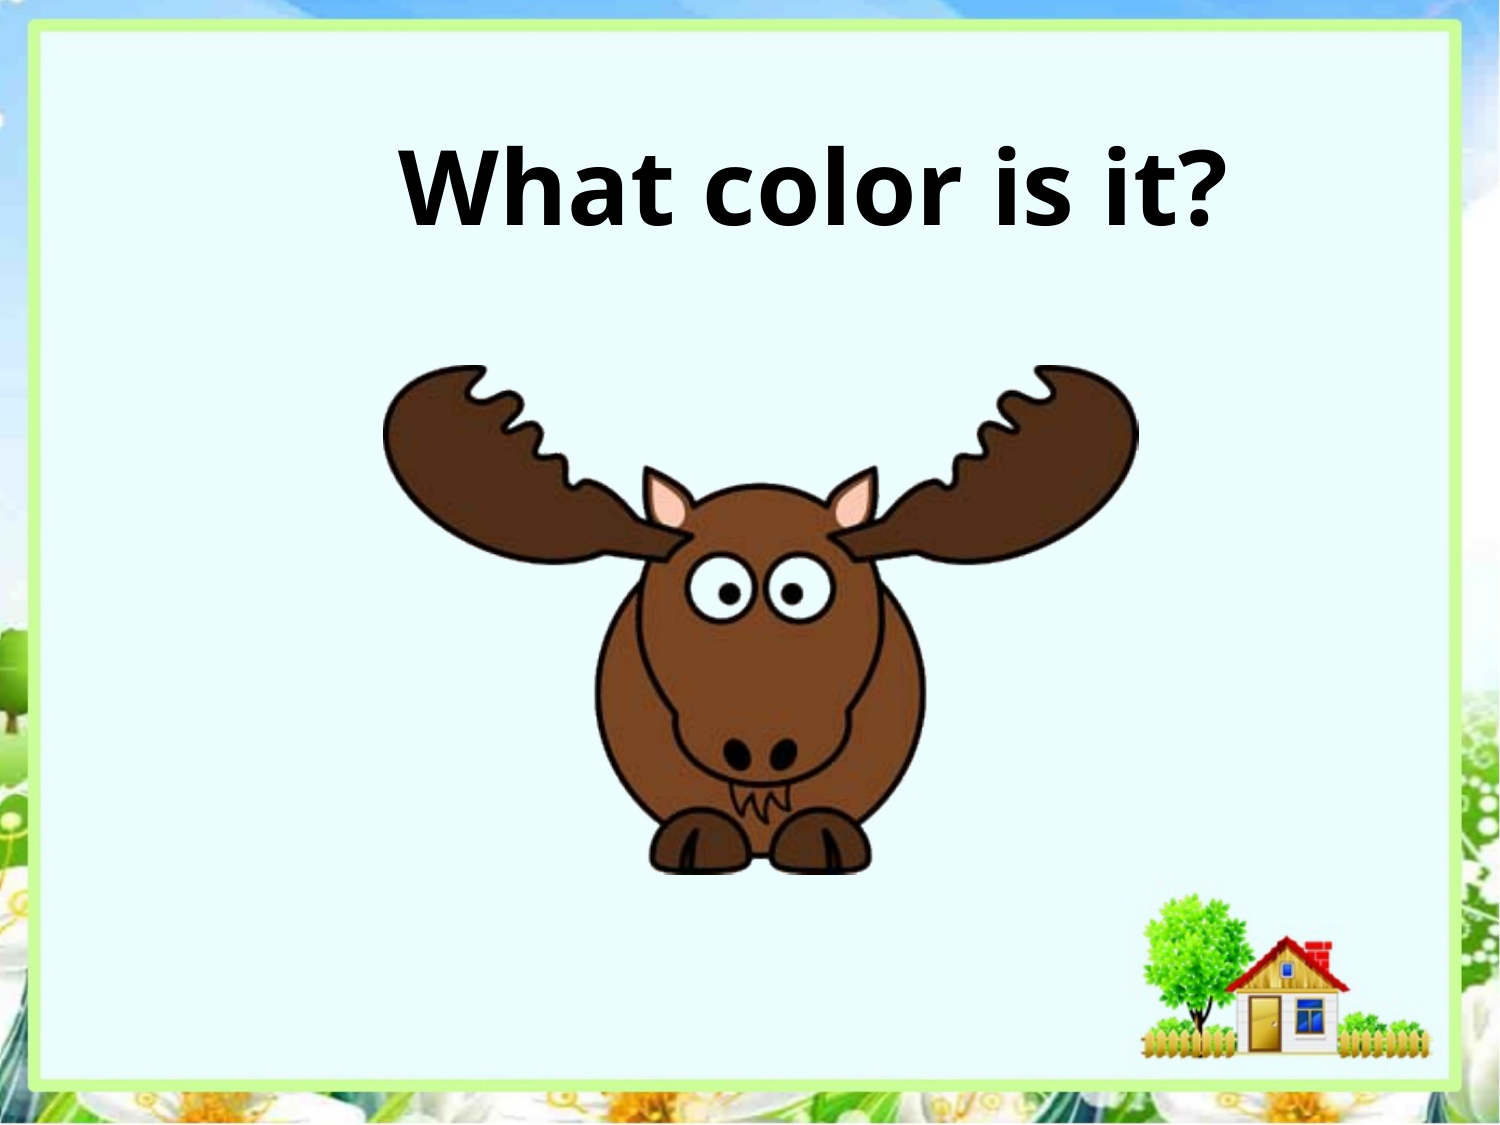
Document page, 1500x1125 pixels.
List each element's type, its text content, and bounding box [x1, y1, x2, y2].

text_box What color is it? [383, 113, 1388, 254]
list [383, 364, 1139, 875]
picture [0, 0, 1500, 1125]
